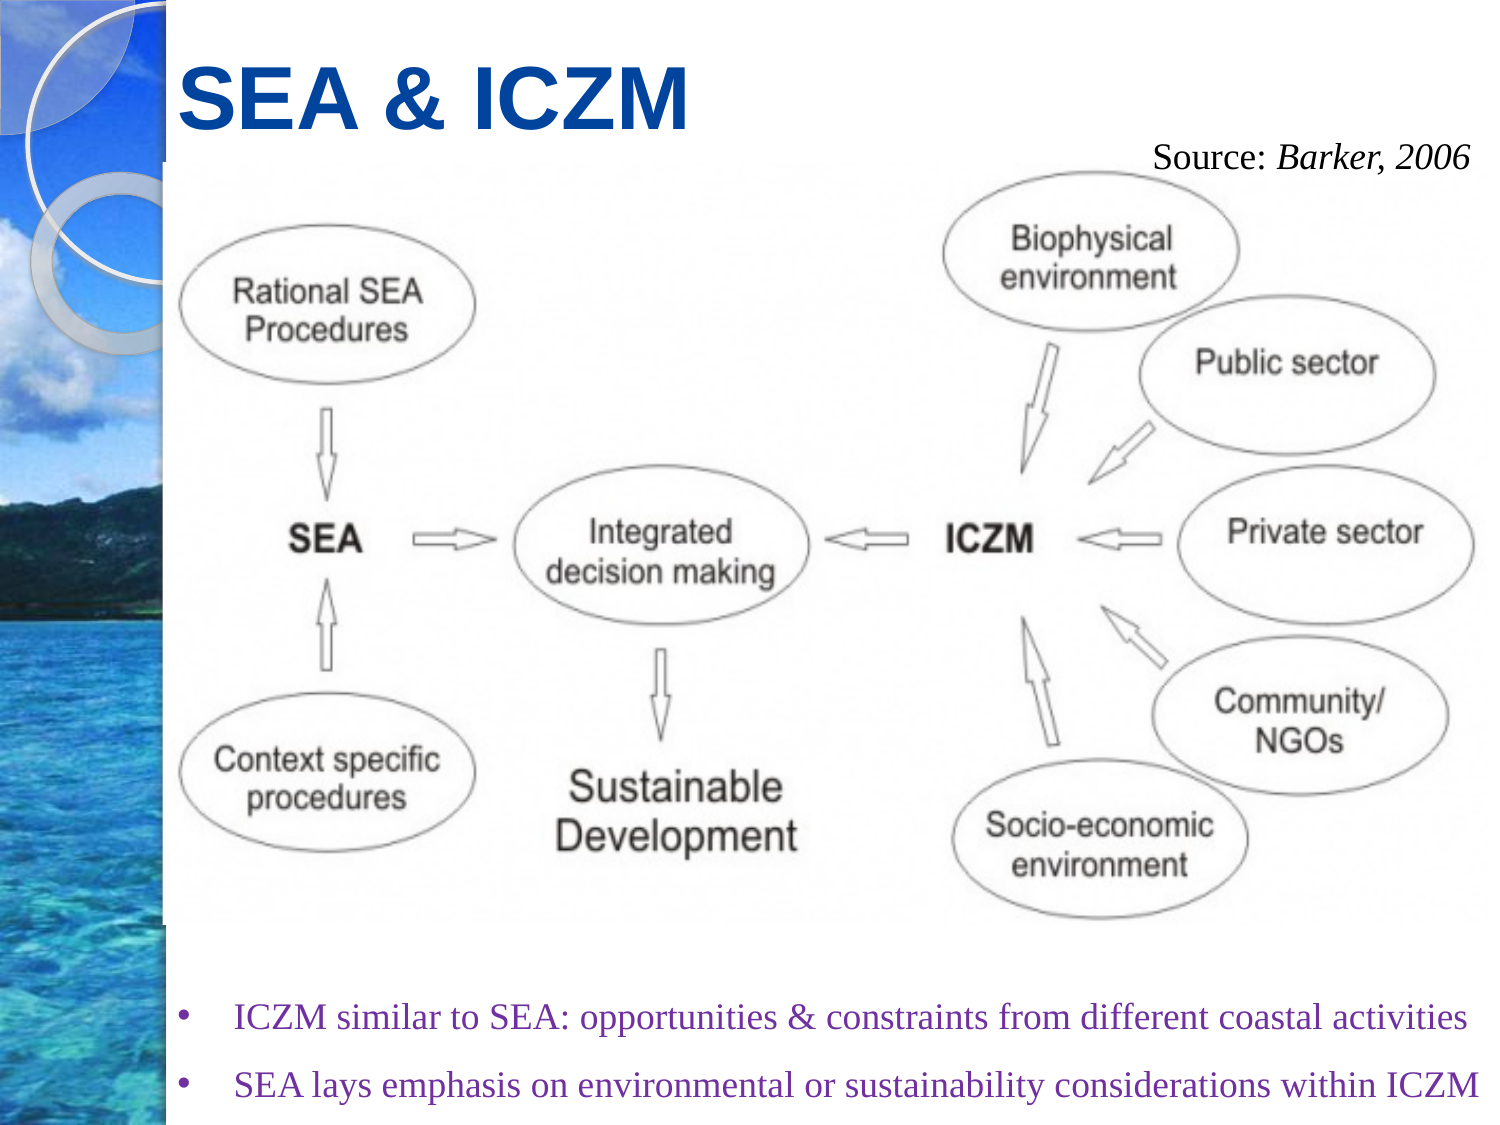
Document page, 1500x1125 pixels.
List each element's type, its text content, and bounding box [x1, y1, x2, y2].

title SEA & ICZM [162, 0, 1393, 160]
picture [62, 195, 161, 280]
picture [162, 162, 1488, 926]
picture [53, 240, 161, 332]
picture [32, 13, 161, 207]
picture [136, 0, 162, 4]
picture [0, 134, 162, 1125]
text_box Source: Barker, 2006 [1137, 124, 1500, 185]
text_box ICZM similar to SEA: opportunities & constraints from different coastal activities SEA lays emphasis on environmental or sustainability considerations within ICZM [162, 962, 1500, 1125]
